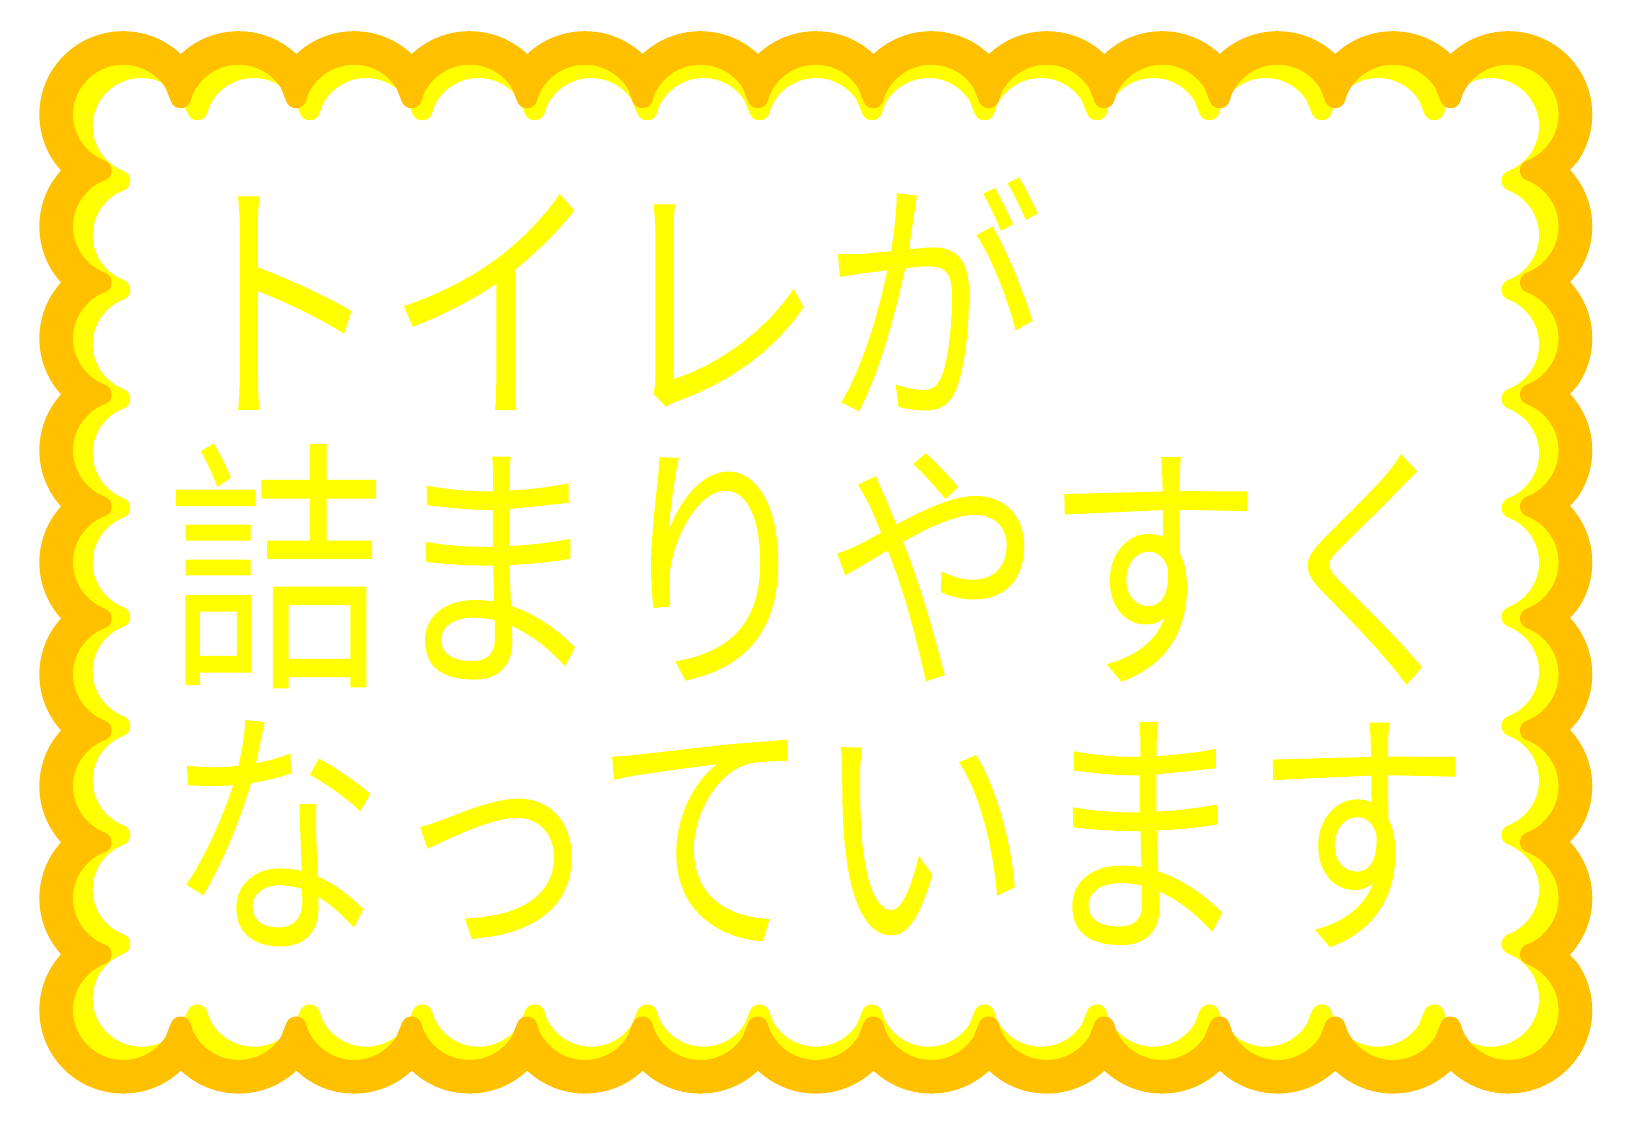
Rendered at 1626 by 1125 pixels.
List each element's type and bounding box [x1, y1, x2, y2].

text_box [294, 0, 1337, 1125]
